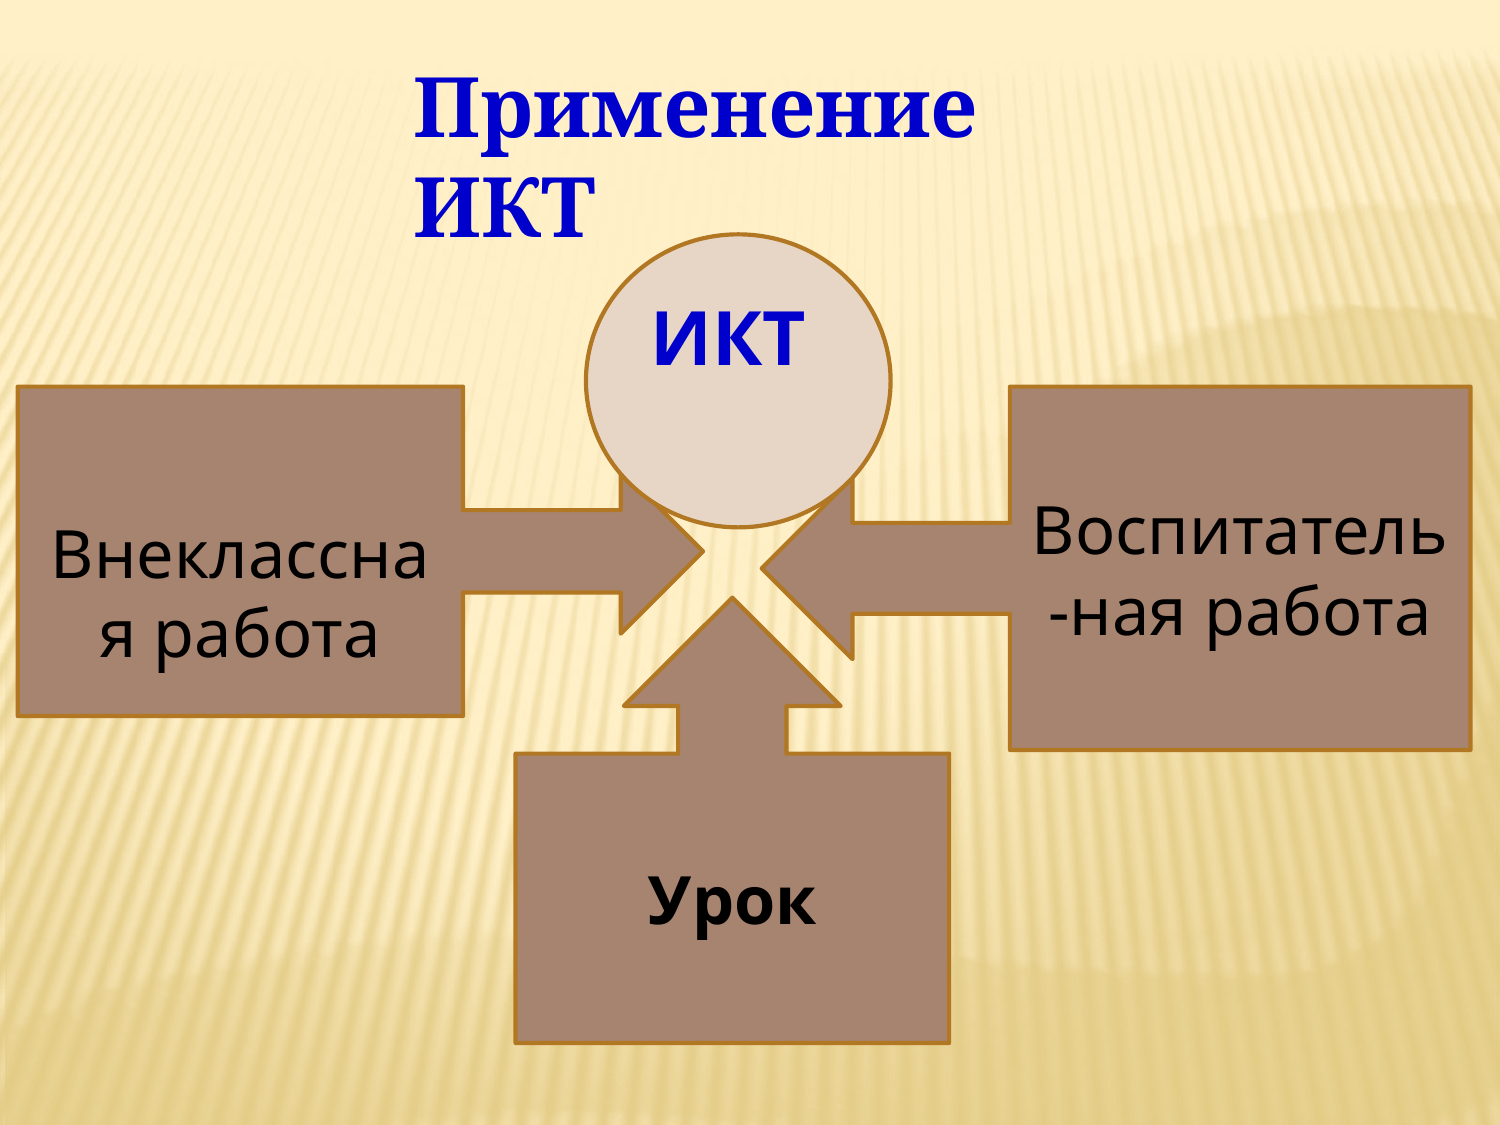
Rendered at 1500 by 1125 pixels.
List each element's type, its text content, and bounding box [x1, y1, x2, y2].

text_box Применение ИКТ [398, 46, 1172, 262]
text_box Урок [513, 595, 952, 1046]
text_box Воспитатель-ная работа [759, 384, 1473, 753]
text_box Внеклассная работа [15, 384, 706, 719]
text_box ИКТ [583, 232, 893, 530]
